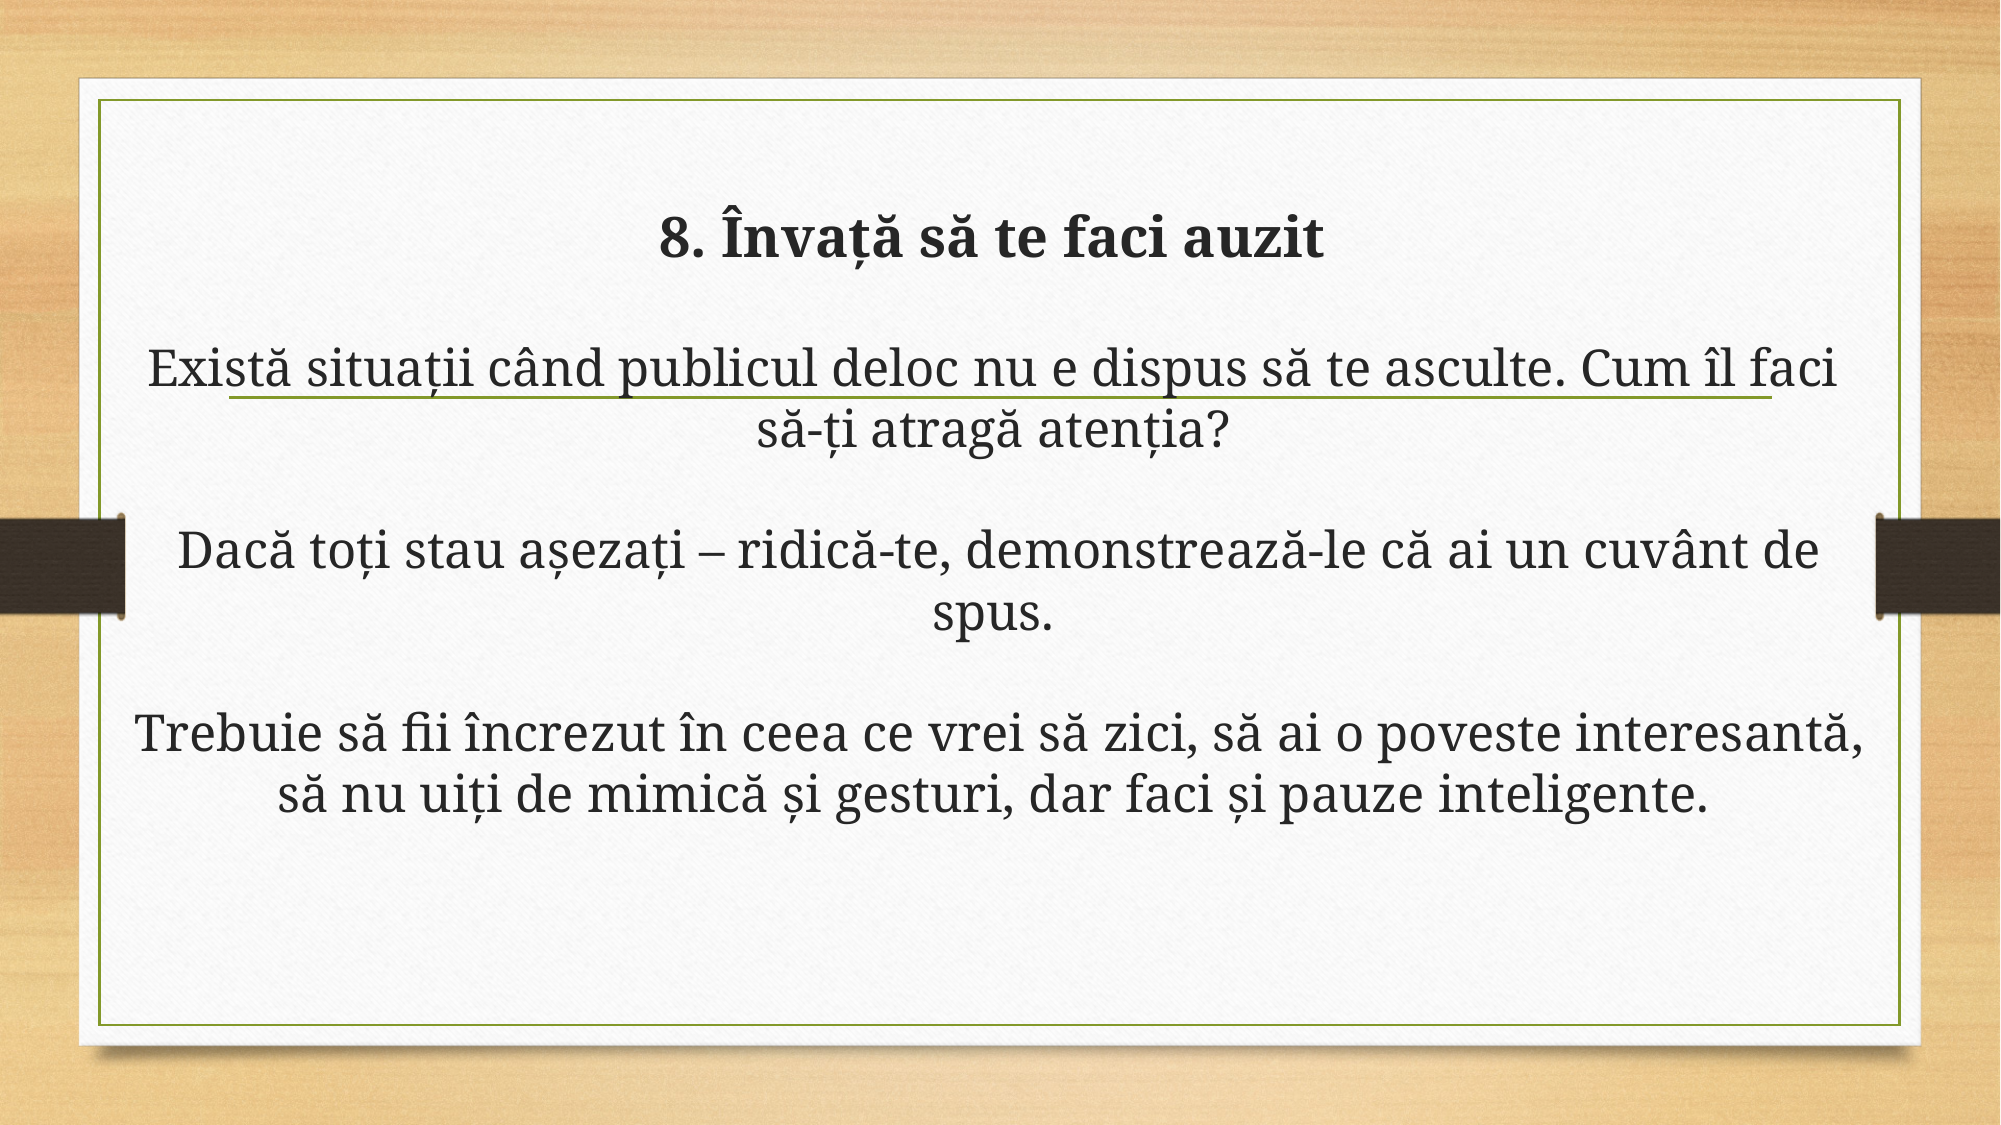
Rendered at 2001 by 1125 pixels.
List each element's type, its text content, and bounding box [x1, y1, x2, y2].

title 8. Învață să te faci auzit Există situații când publicul deloc nu e dispus să te asculte. Cum îl faci să-ți atragă atenția? Dacă toți stau așezați – ridică-te, demonstrează-le că ai un cuvânt de spus. Trebuie să fii încrezut în ceea ce vrei să zici, să ai o poveste interesantă, să nu uiți de mimică și gesturi, dar faci și pauze inteligente. [99, 186, 1888, 899]
picture [0, 0, 2001, 1125]
